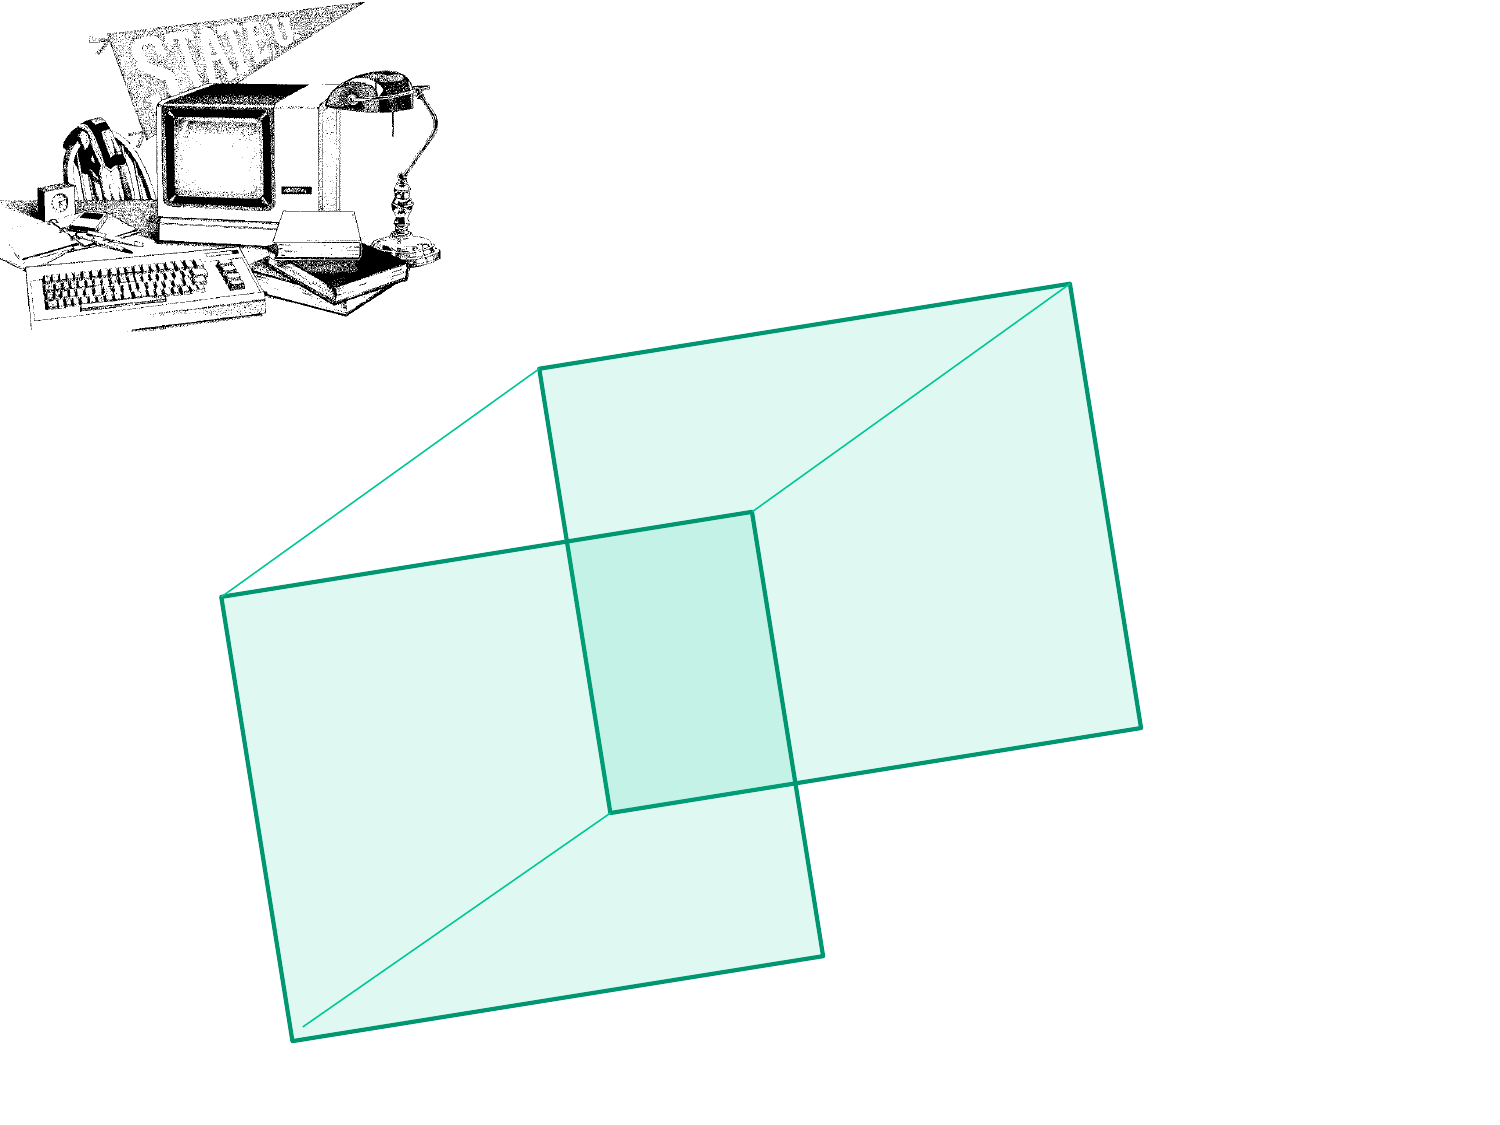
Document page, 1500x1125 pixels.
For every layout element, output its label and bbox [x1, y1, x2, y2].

text_box [755, 395, 1144, 786]
text_box [537, 336, 775, 539]
text_box [205, 395, 556, 571]
picture [0, 0, 450, 336]
text_box [285, 1008, 494, 1044]
text_box [219, 509, 826, 990]
text_box [287, 838, 626, 1002]
text_box [905, 281, 1076, 308]
text_box [735, 310, 1087, 486]
